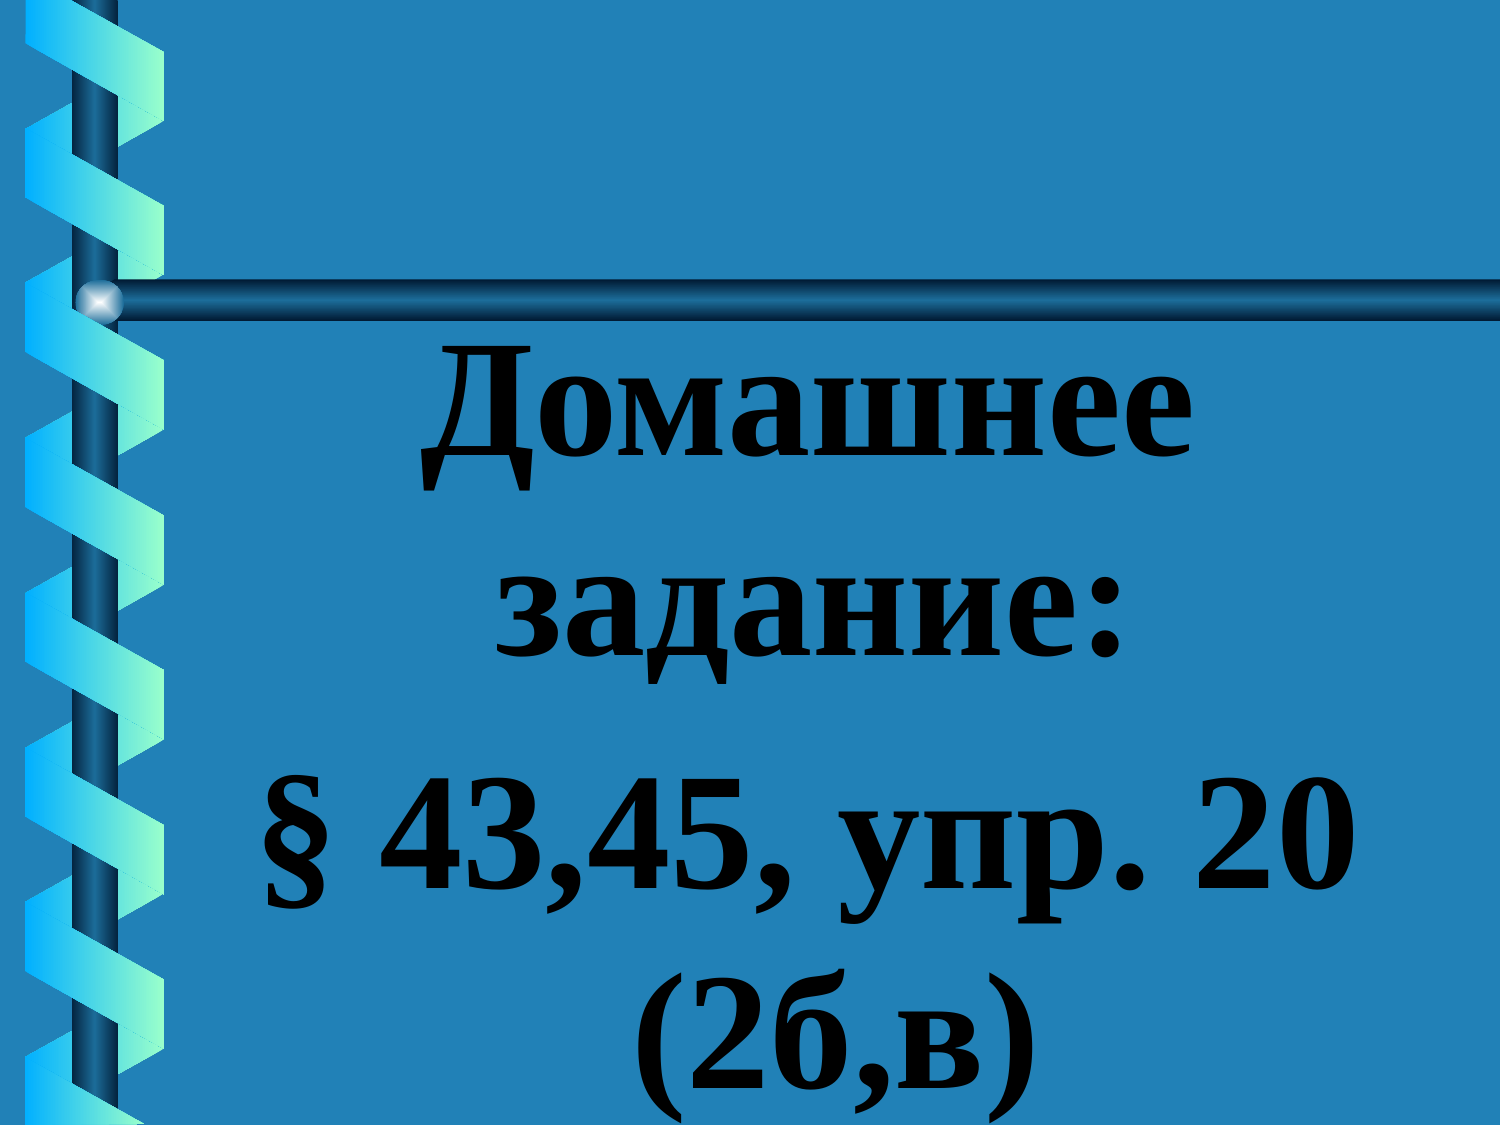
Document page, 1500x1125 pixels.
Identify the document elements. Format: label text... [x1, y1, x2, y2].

list Домашнее задание: § 43,45, упр. 20 (2б,в) [163, 280, 1452, 957]
